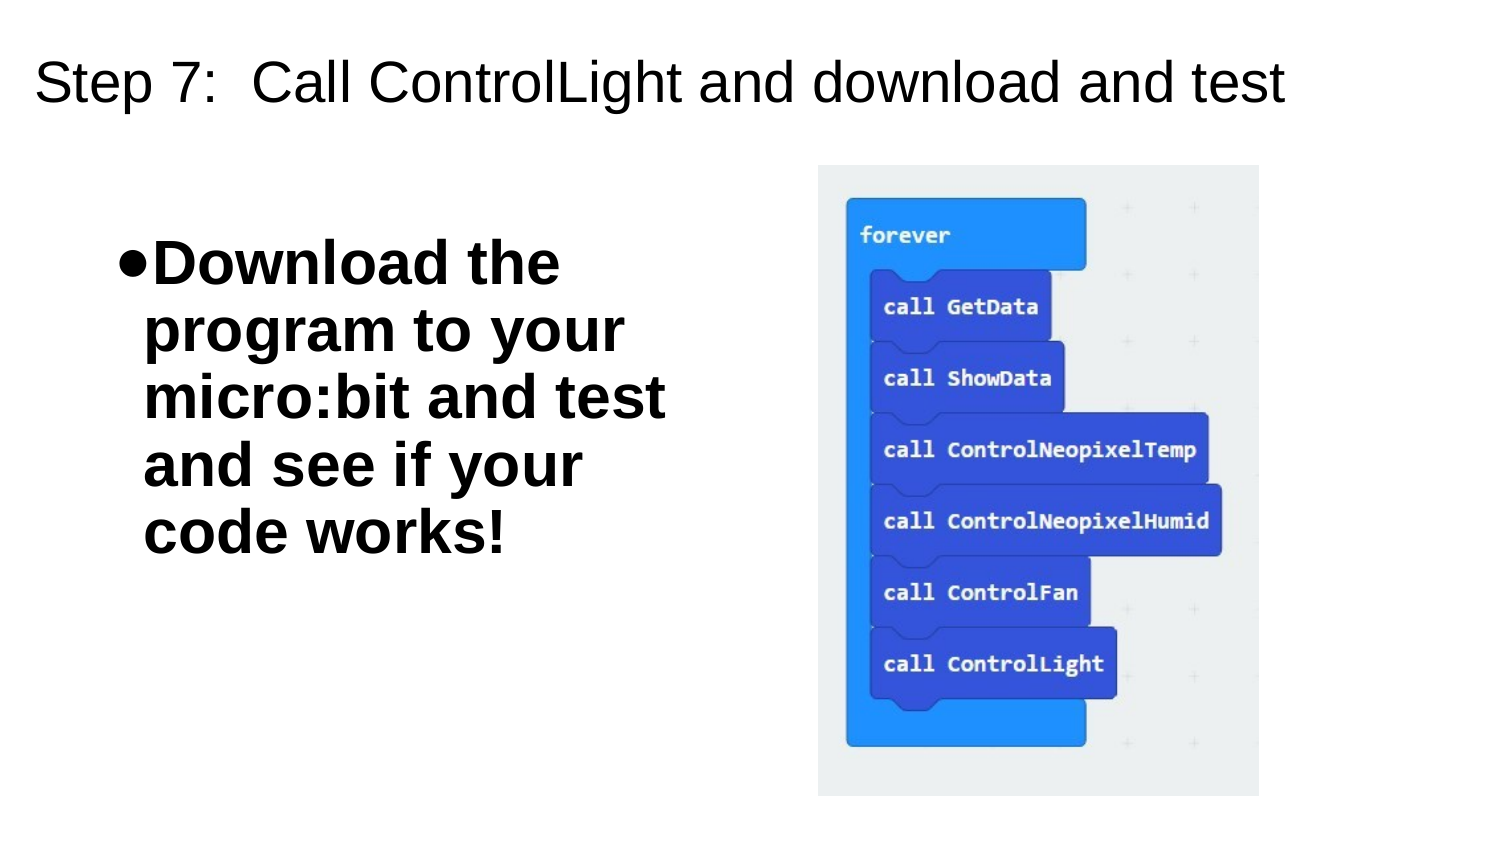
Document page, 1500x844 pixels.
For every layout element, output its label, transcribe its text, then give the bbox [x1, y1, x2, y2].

picture [818, 165, 1259, 796]
list Download the program to your micro:bit and test and see if your code works! [103, 224, 734, 760]
title Step 7: Call ControlLight and download and test [23, 2, 1398, 166]
